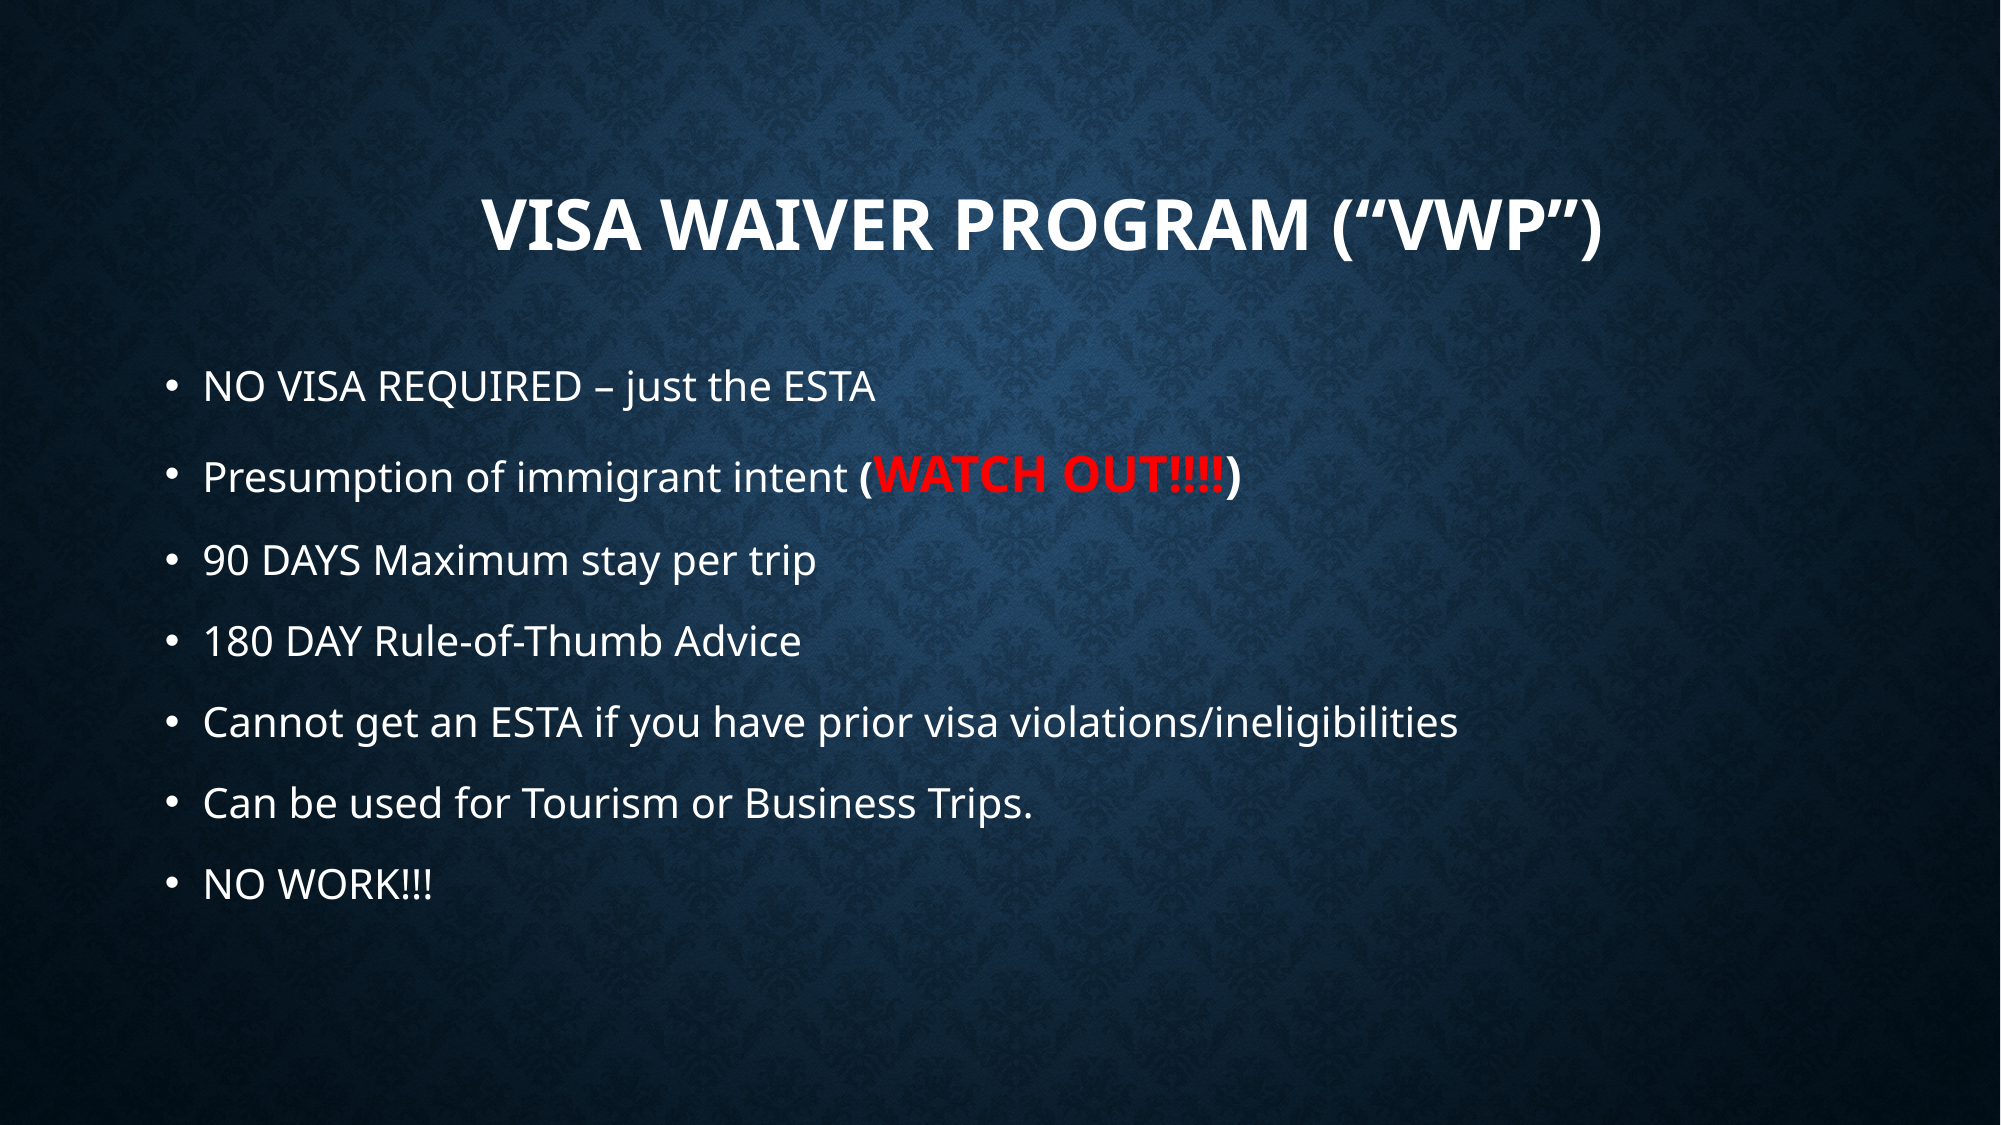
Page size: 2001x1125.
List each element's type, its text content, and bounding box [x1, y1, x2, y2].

title VISA WAIVER PROGRAM (“VWP”) [193, 118, 1892, 337]
list NO VISA REQUIRED – just the ESTA Presumption of immigrant intent (WATCH OUT!!!!) 90 DAYS Maximum stay per trip 180 DAY Rule-of-Thumb Advice Cannot get an ESTA if you have prior visa violations/ineligibilities Can be used for Tourism or Business Trips. NO WORK!!! [149, 342, 1769, 991]
